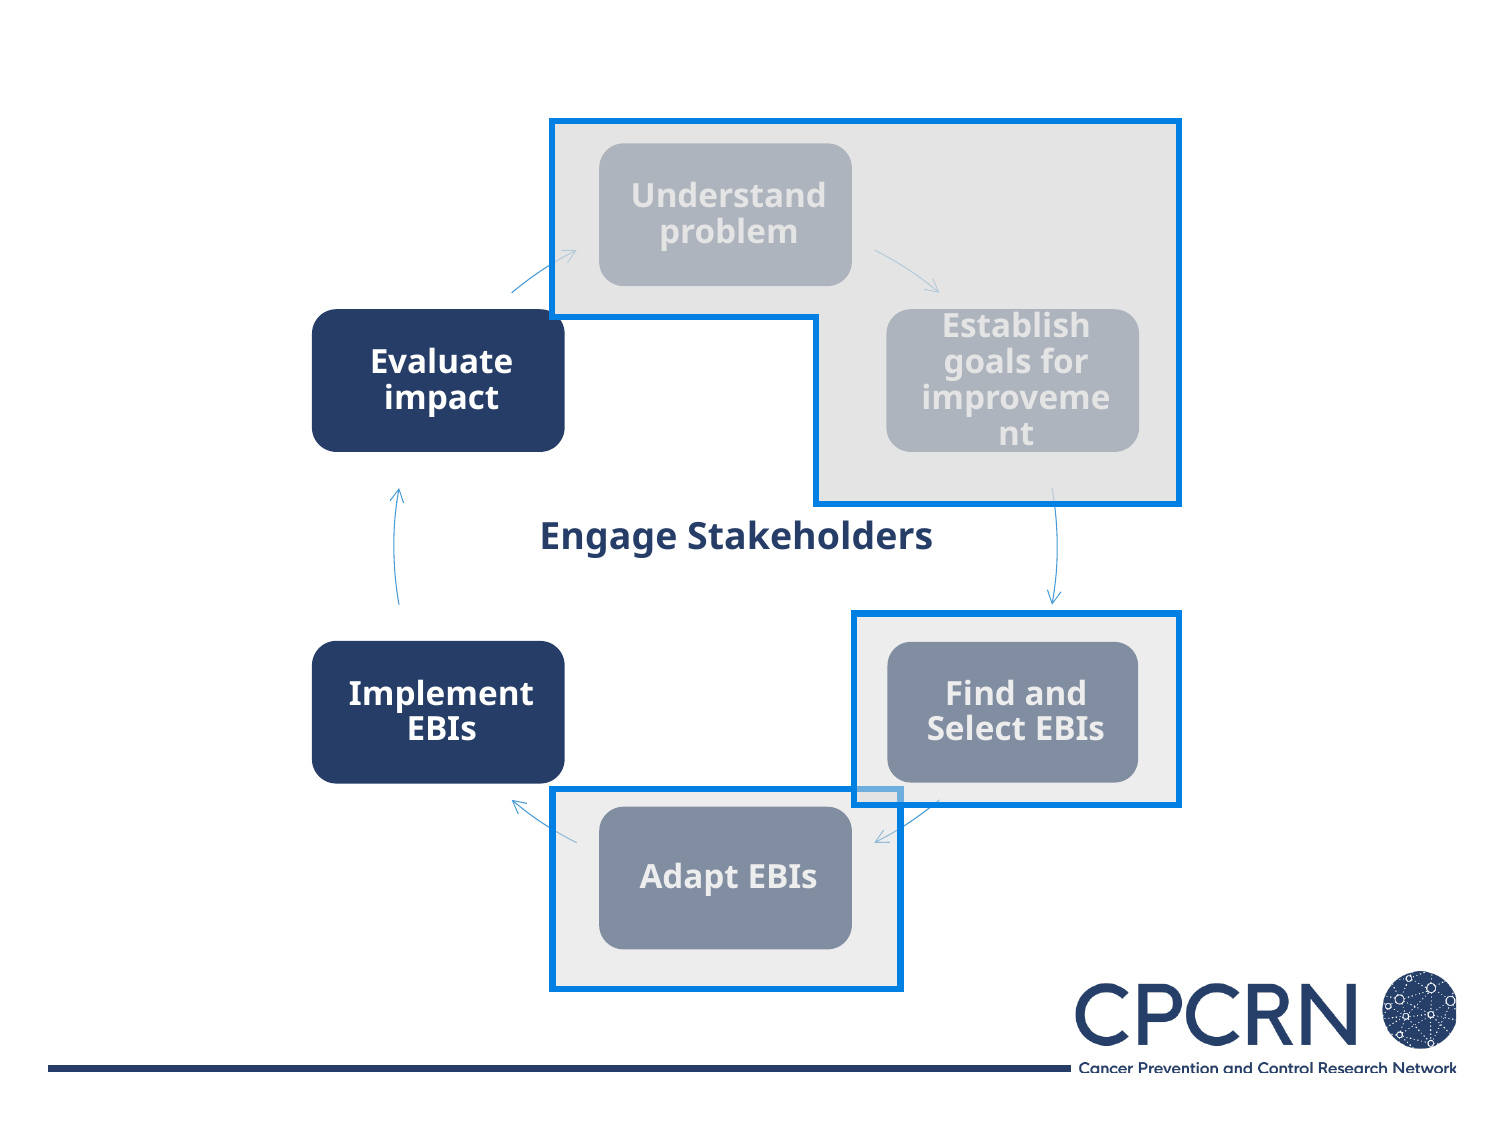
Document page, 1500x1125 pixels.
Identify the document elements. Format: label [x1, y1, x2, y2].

list [0, 144, 1500, 949]
text_box [551, 949, 902, 990]
text_box [551, 120, 1180, 144]
